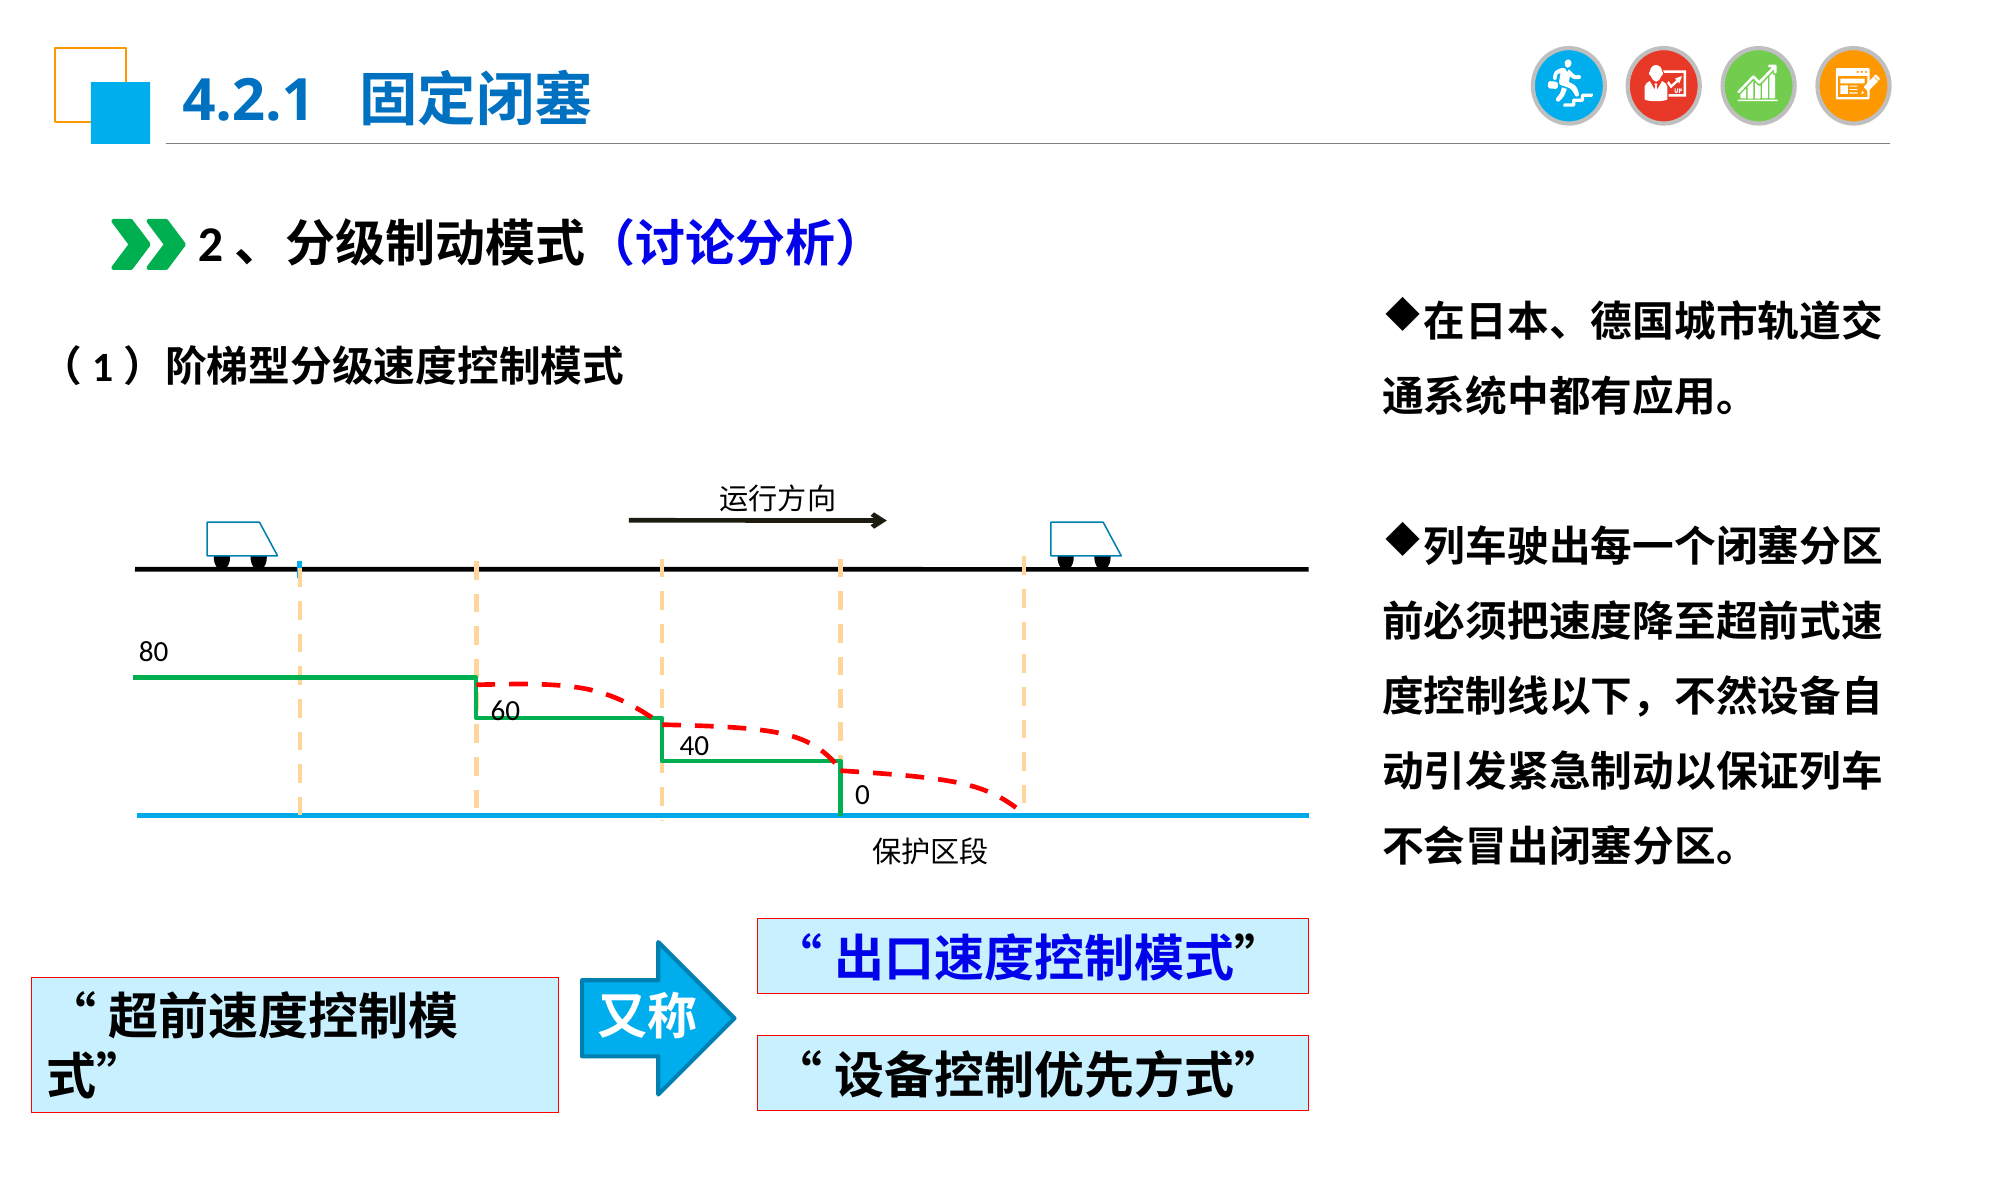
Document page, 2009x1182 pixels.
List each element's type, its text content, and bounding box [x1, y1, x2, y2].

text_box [113, 449, 1309, 865]
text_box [113, 203, 900, 280]
text_box 在日本、德国城市轨道交通系统中都有应用。 列车驶出每一个闭塞分区前必须把速度降至超前式速度控制线以下，不然设备自动引发紧急制动以保证列车不会冒出闭塞分区。 [1367, 262, 1930, 878]
text_box 4.2.1 固定闭塞 [161, 51, 614, 142]
text_box （1）阶梯型分级速度控制模式 [25, 332, 640, 398]
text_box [31, 918, 1309, 1112]
